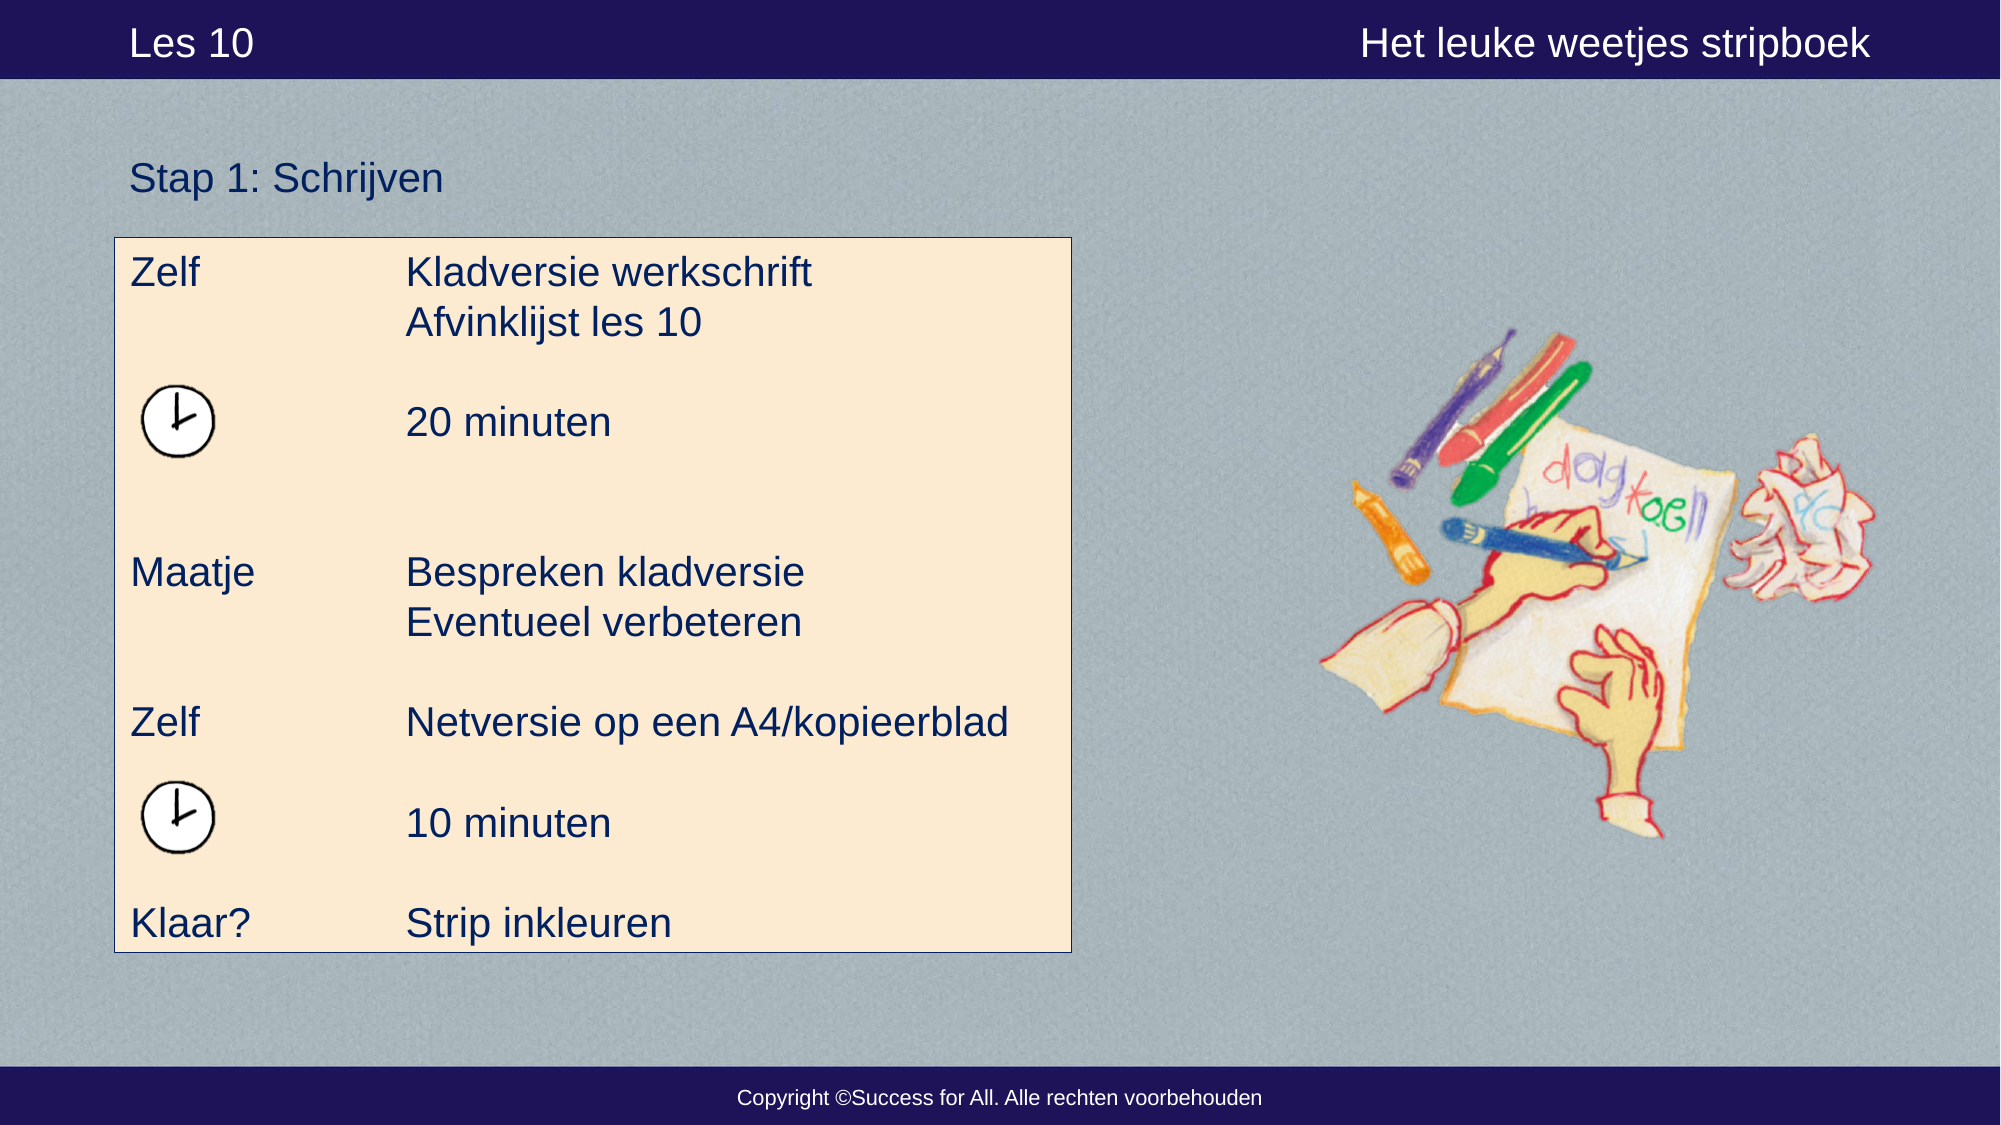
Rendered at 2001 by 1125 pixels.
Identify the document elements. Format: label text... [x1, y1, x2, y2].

text_box Les 10 [114, 8, 354, 73]
text_box Stap 1: Schrijven [114, 143, 907, 209]
text_box Het leuke weetjes stripboek [999, 8, 1886, 73]
text_box Copyright ©Success for All. Alle rechten voorbehouden [0, 1076, 2000, 1125]
picture [0, 0, 2001, 1125]
text_box Zelf Kladversie werkschrift Afvinklijst les 10 20 minuten Maatje Bespreken kladversie Eventueel verbeteren Zelf Netversie op een A4/kopieerblad 10 minuten Klaar? Strip inkleuren [114, 237, 1072, 953]
